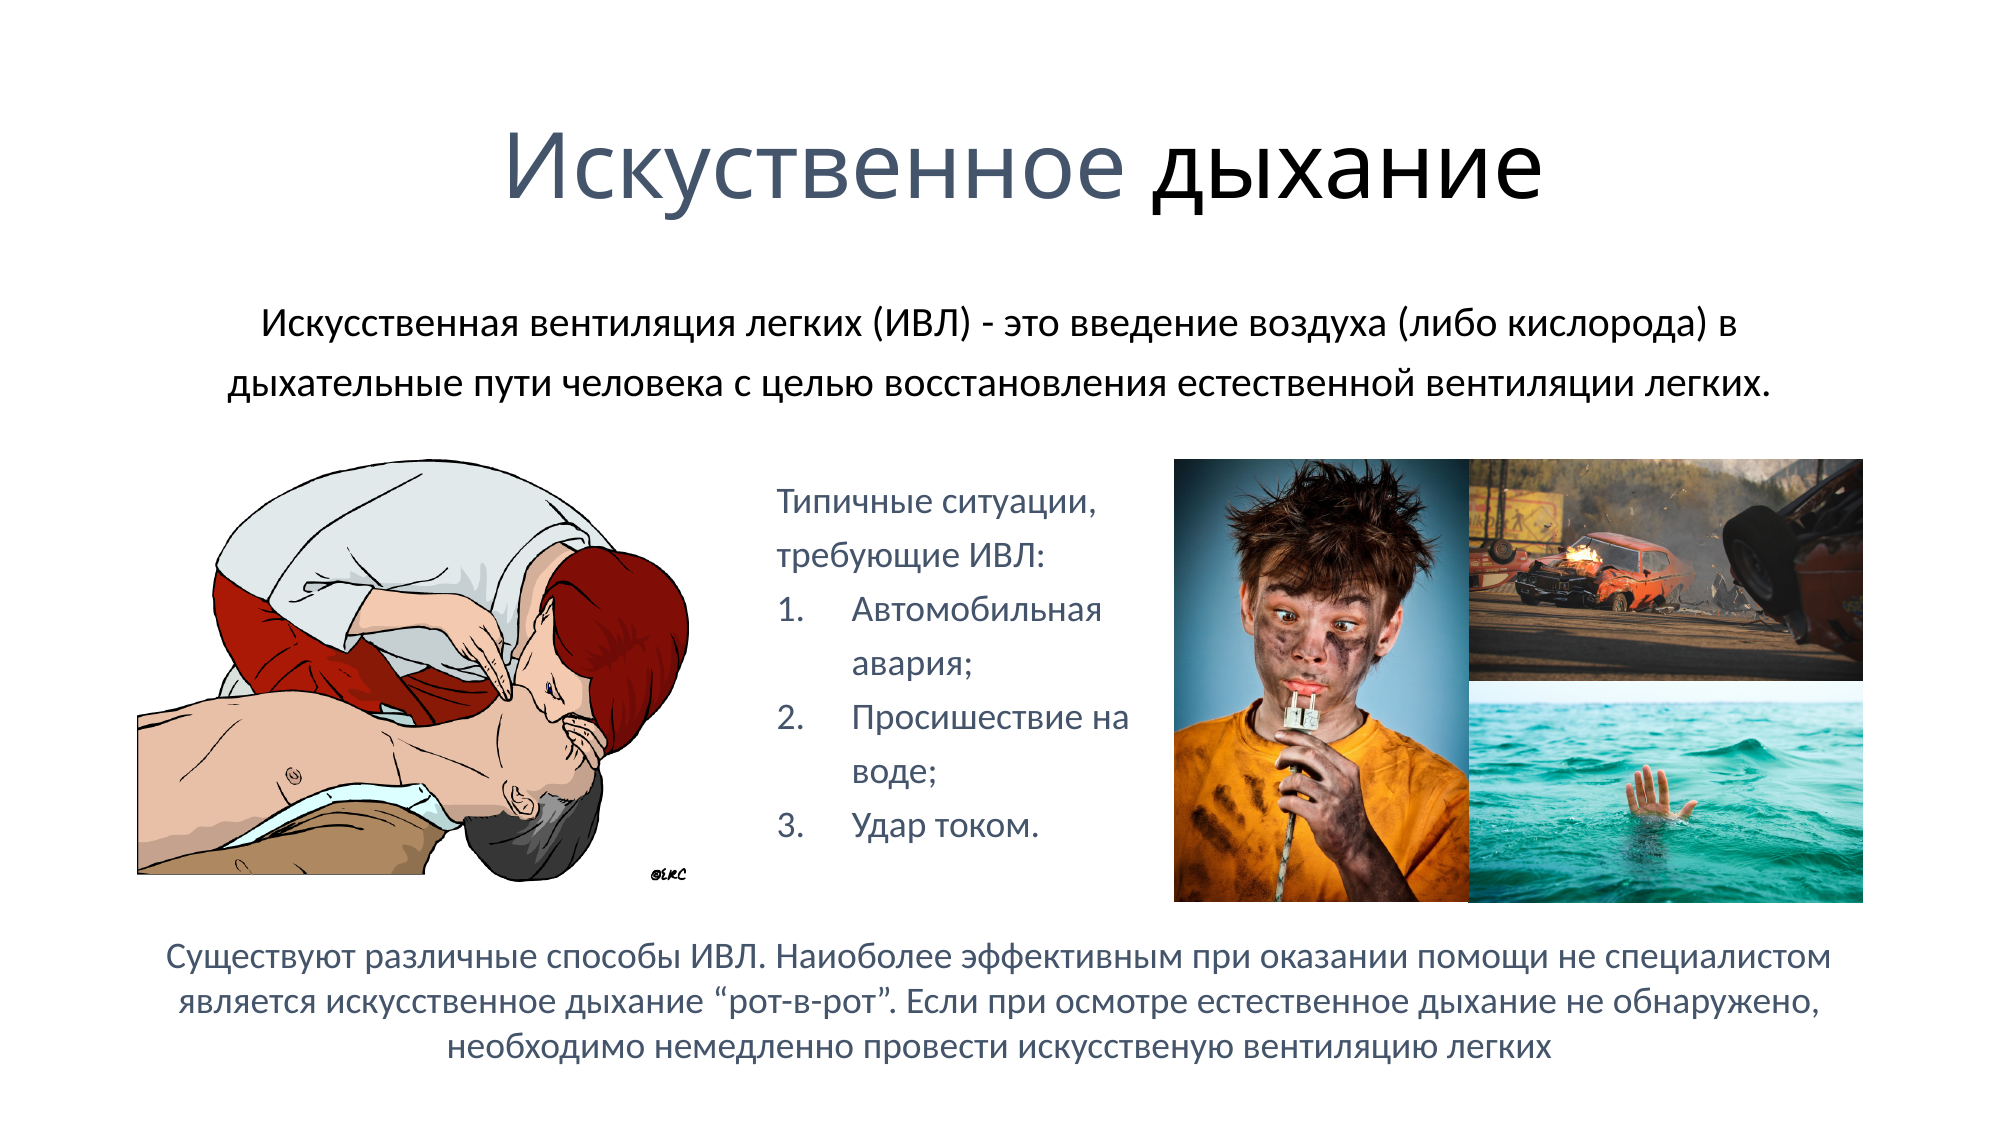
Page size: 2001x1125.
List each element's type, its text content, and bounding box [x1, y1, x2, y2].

picture [137, 459, 689, 882]
picture [1174, 459, 1863, 903]
title Искуственное дыхание [137, 59, 1863, 277]
list Искусственная вентиляция легких (ИВЛ) - это введение воздуха (либо кислорода) в дыхательные пути человека с целью восстановления естественной вентиляции легких. [137, 277, 1863, 418]
text_box Типичные ситуации, требующие ИВЛ: Автомобильная авария; Просишествие на воде; Удар током. [761, 459, 1174, 898]
text_box Существуют различные способы ИВЛ. Наиоболее эффективным при оказании помощи не специалистом является искусственное дыхание “рот-в-рот”. Если при осмотре естественное дыхание не обнаружено, необходимо немедленно провести искусственую вентиляцию легких [137, 923, 1863, 1074]
